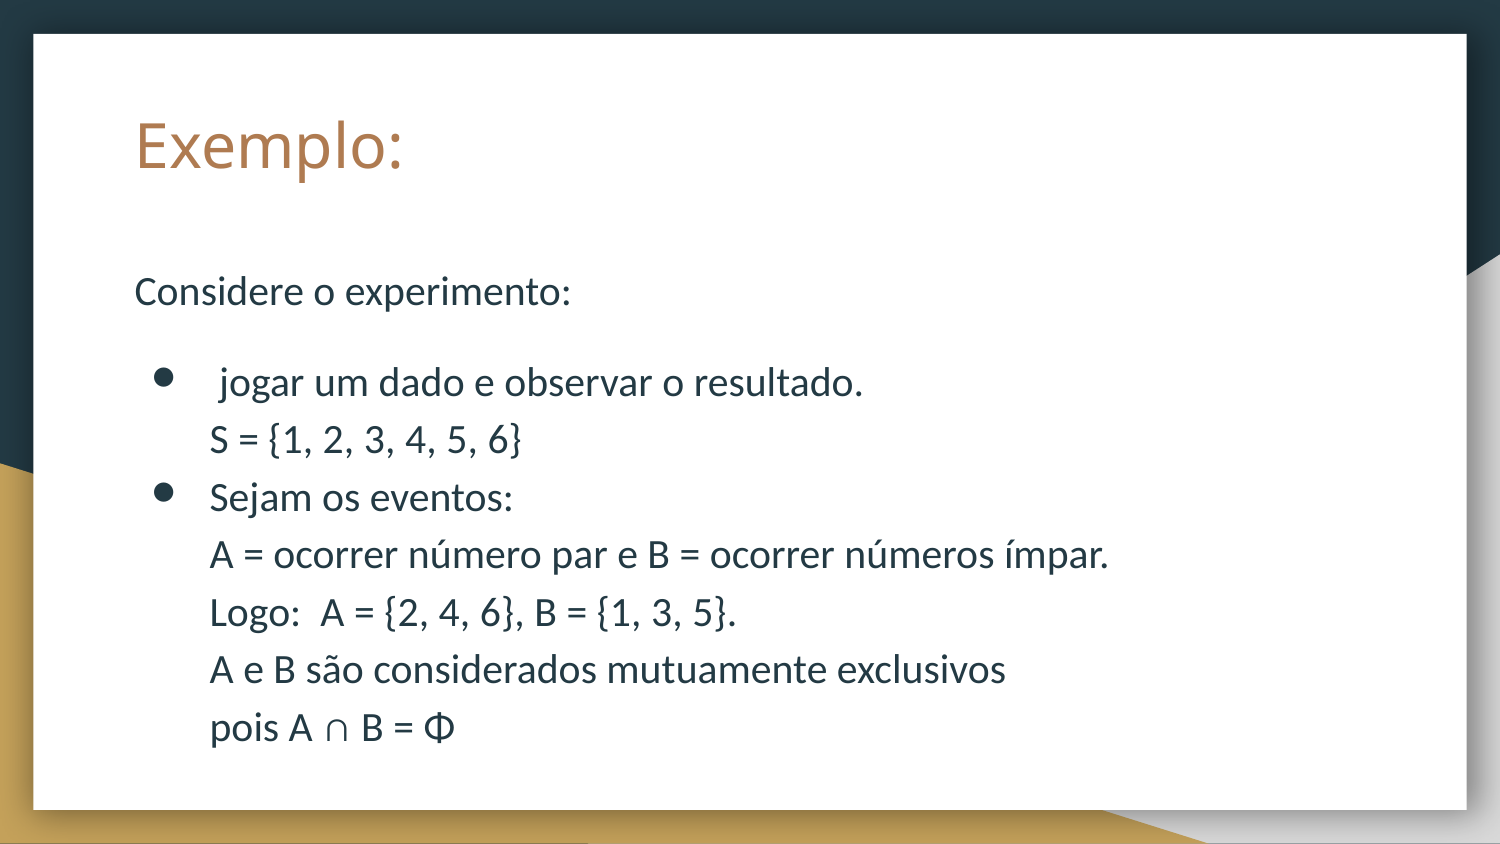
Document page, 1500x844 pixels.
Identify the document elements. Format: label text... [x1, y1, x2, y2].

title Exemplo: [119, 91, 1381, 180]
list Considere o experimento: jogar um dado e observar o resultado. S = {1, 2, 3, 4, 5, 6} Sejam os eventos: A = ocorrer número par e B = ocorrer números ímpar. Logo: A = {2, 4, 6}, B = {1, 3, 5}. A e B são considerados mutuamente exclusivos pois A ∩ B = Φ [119, 241, 1436, 781]
